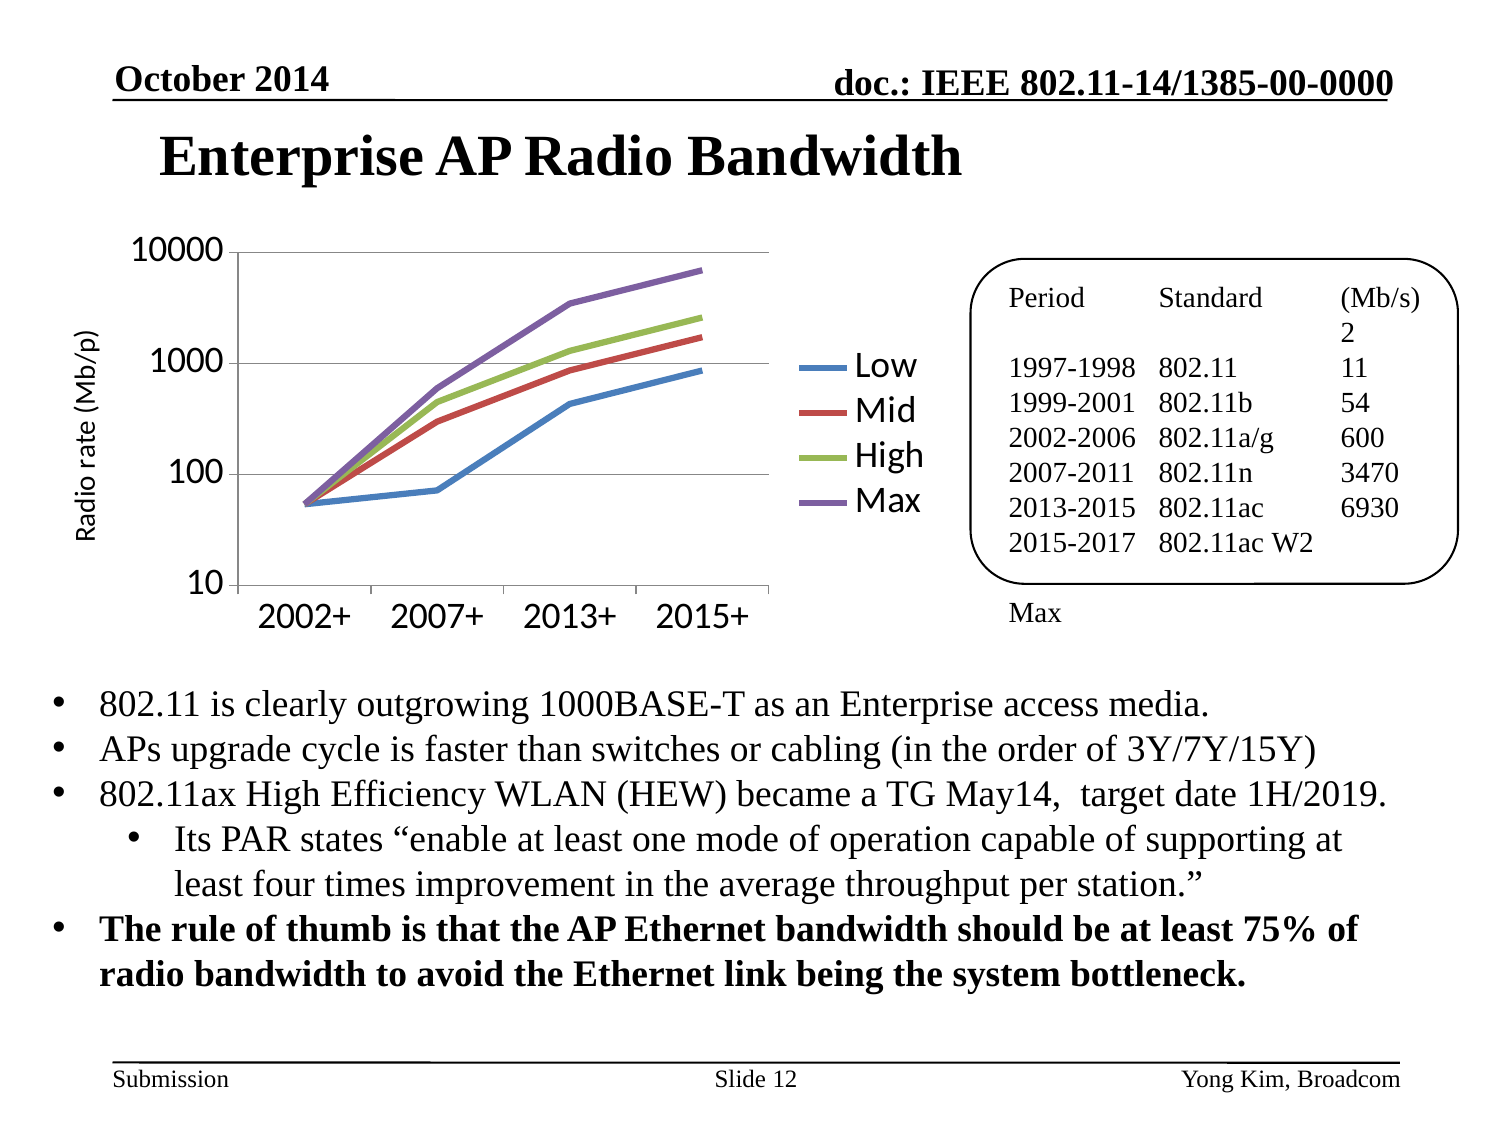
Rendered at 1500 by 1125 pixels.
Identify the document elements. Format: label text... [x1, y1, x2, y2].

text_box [970, 258, 1500, 605]
text_box 802.11 is clearly outgrowing 1000BASE-T as an Enterprise access media. APs upgrade cycle is faster than switches or cabling (in the order of 3Y/7Y/15Y) 802.11ax High Efficiency WLAN (HEW) became a TG May14, target date 1H/2019. Its PAR states “enable at least one mode of operation capable of supporting at least four times improvement in the average throughput per station.” The rule of thumb is that the AP Ethernet bandwidth should be at least 75% of radio bandwidth to avoid the Ethernet link being the system bottleneck. [37, 671, 1438, 1046]
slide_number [114, 54, 423, 100]
chart [37, 225, 951, 647]
footer Yong Kim, Broadcom [878, 1061, 1402, 1093]
title Enterprise AP Radio Bandwidth [74, 92, 1063, 213]
slide_number Slide 12 [712, 1061, 800, 1123]
